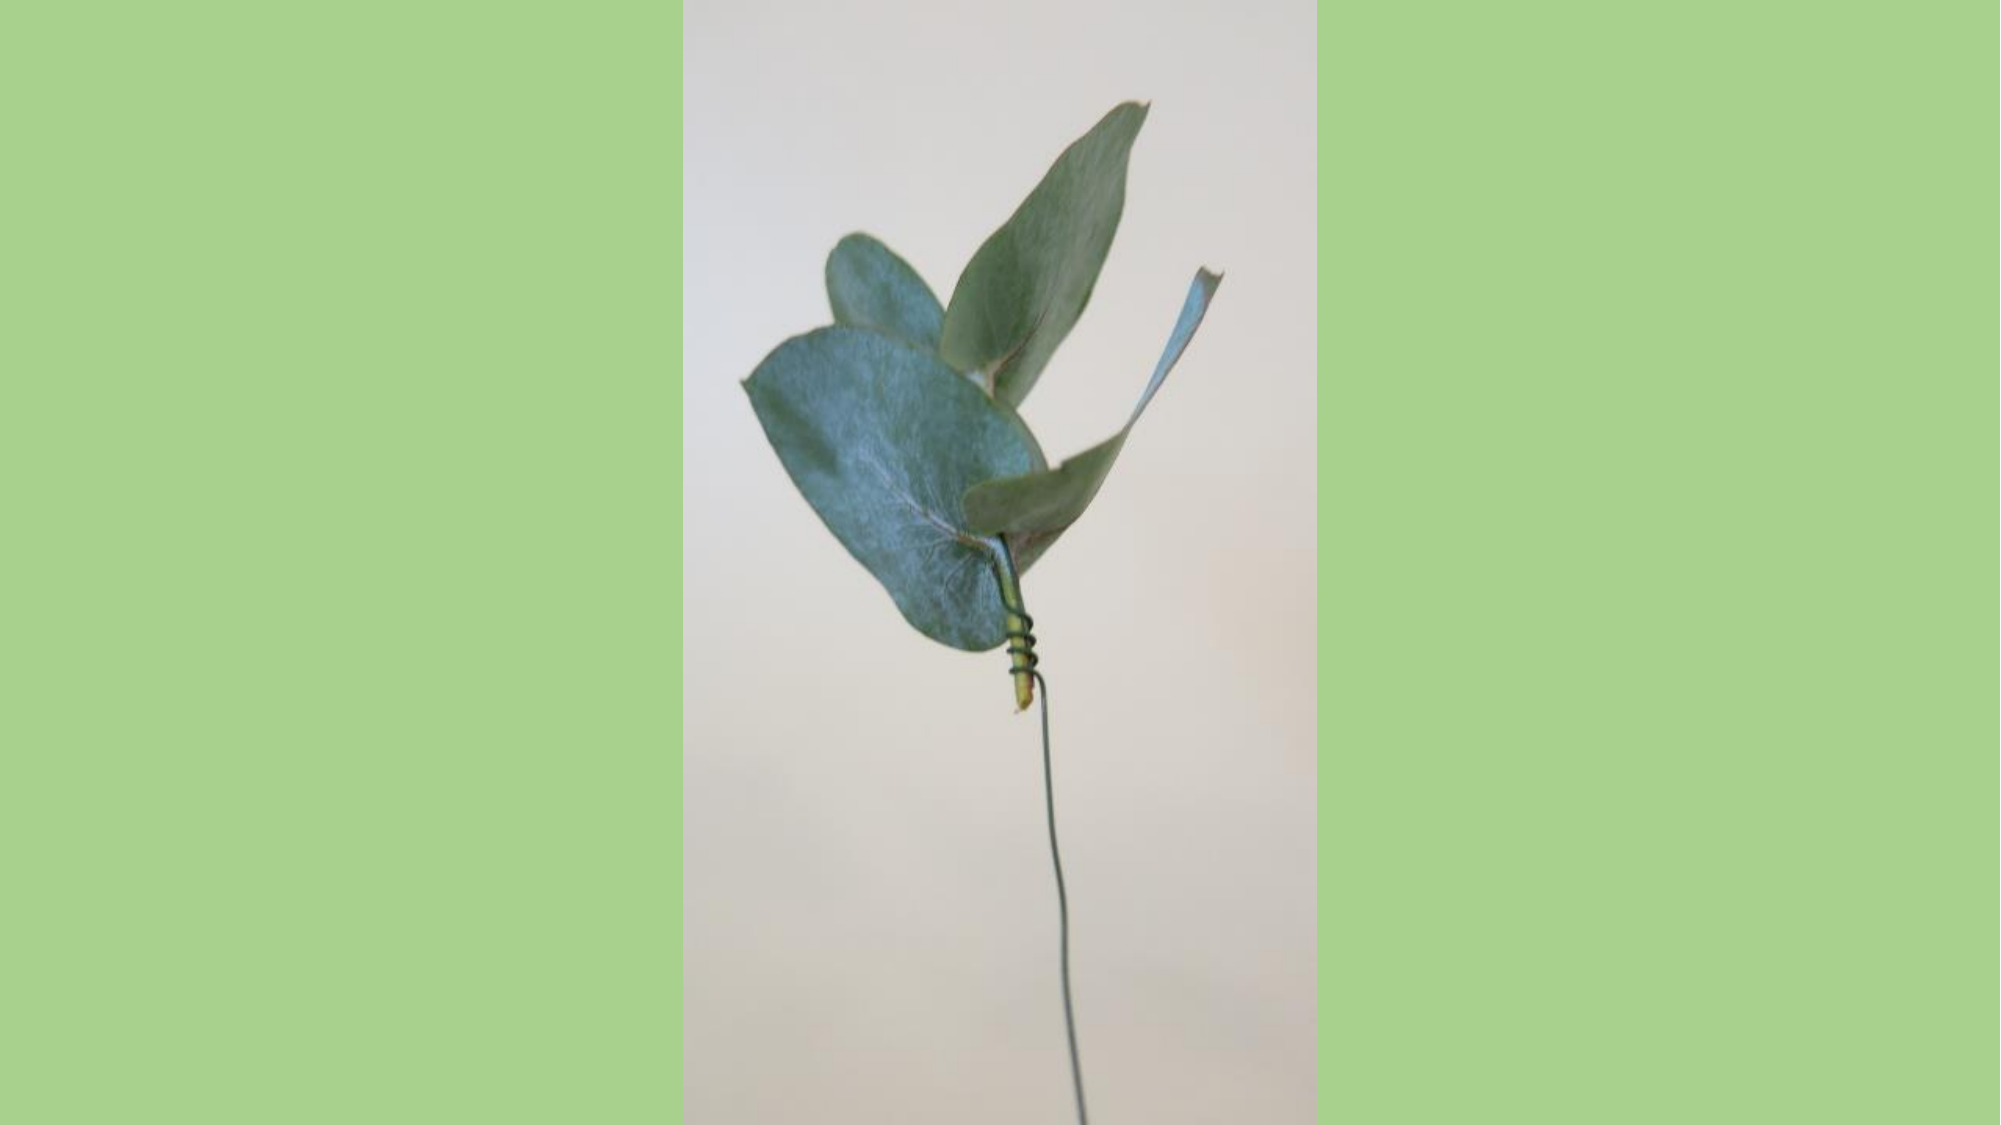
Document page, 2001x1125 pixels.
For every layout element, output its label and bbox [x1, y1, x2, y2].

picture [683, 0, 1317, 1125]
